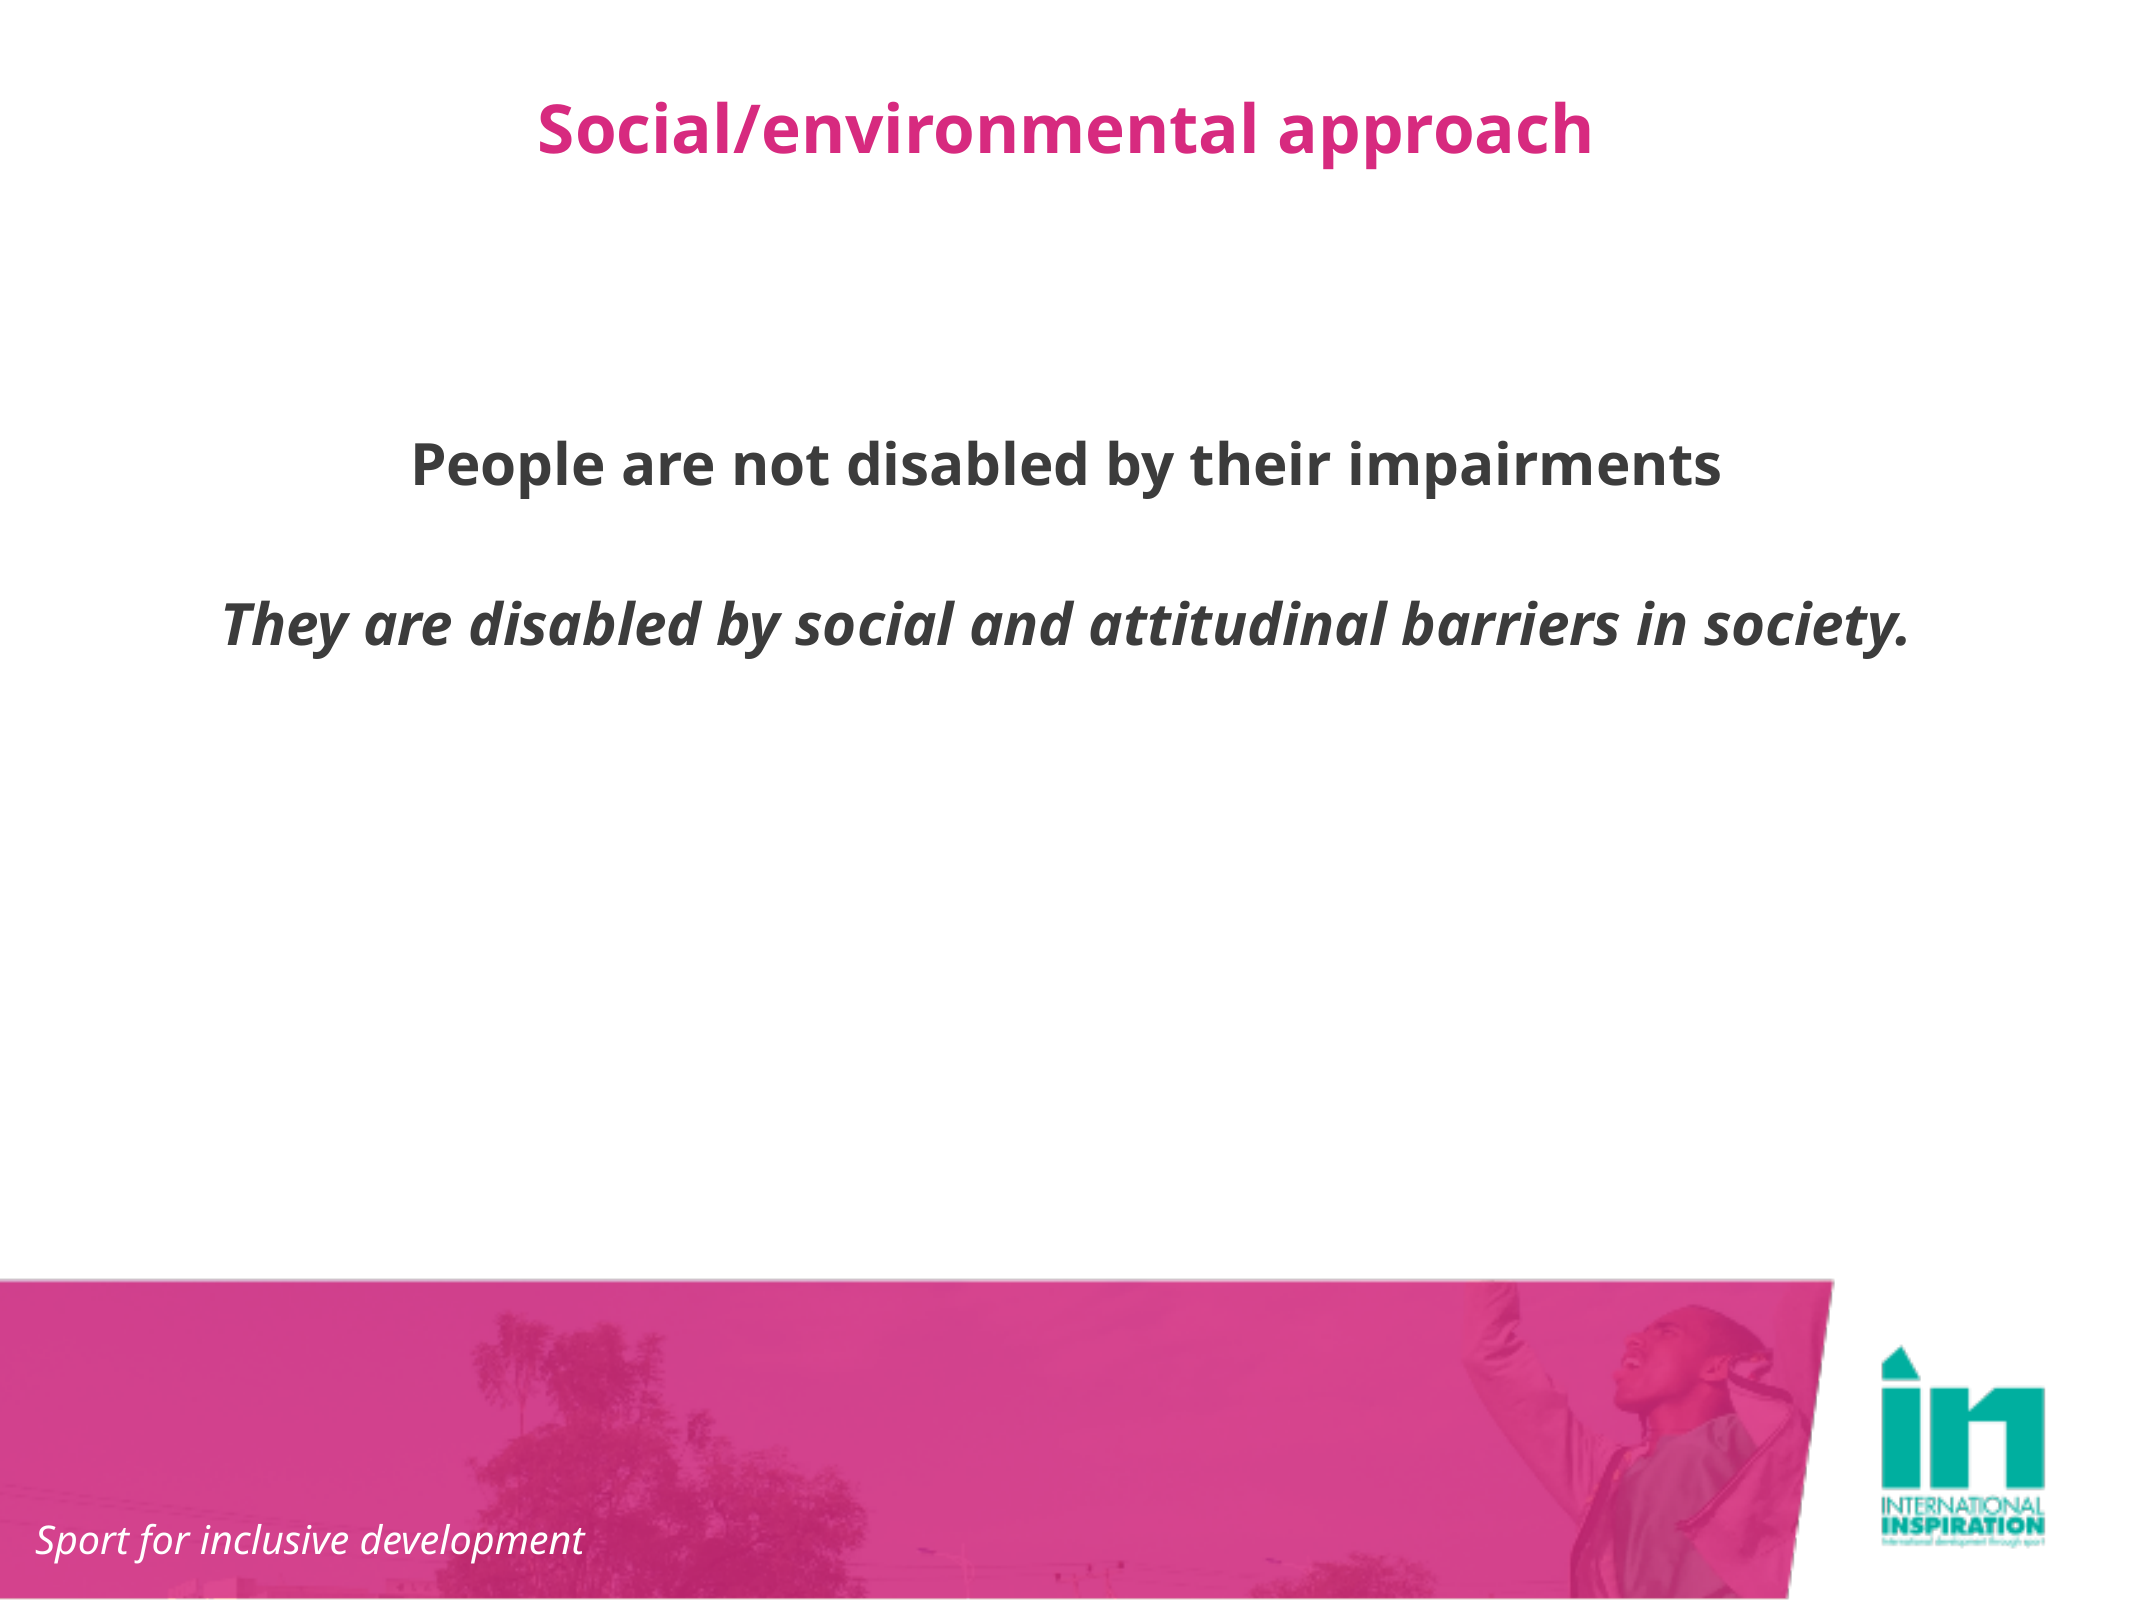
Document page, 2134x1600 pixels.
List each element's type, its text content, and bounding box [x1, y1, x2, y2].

title Social/environmental approach [207, 76, 1926, 176]
picture [0, 360, 2134, 1600]
